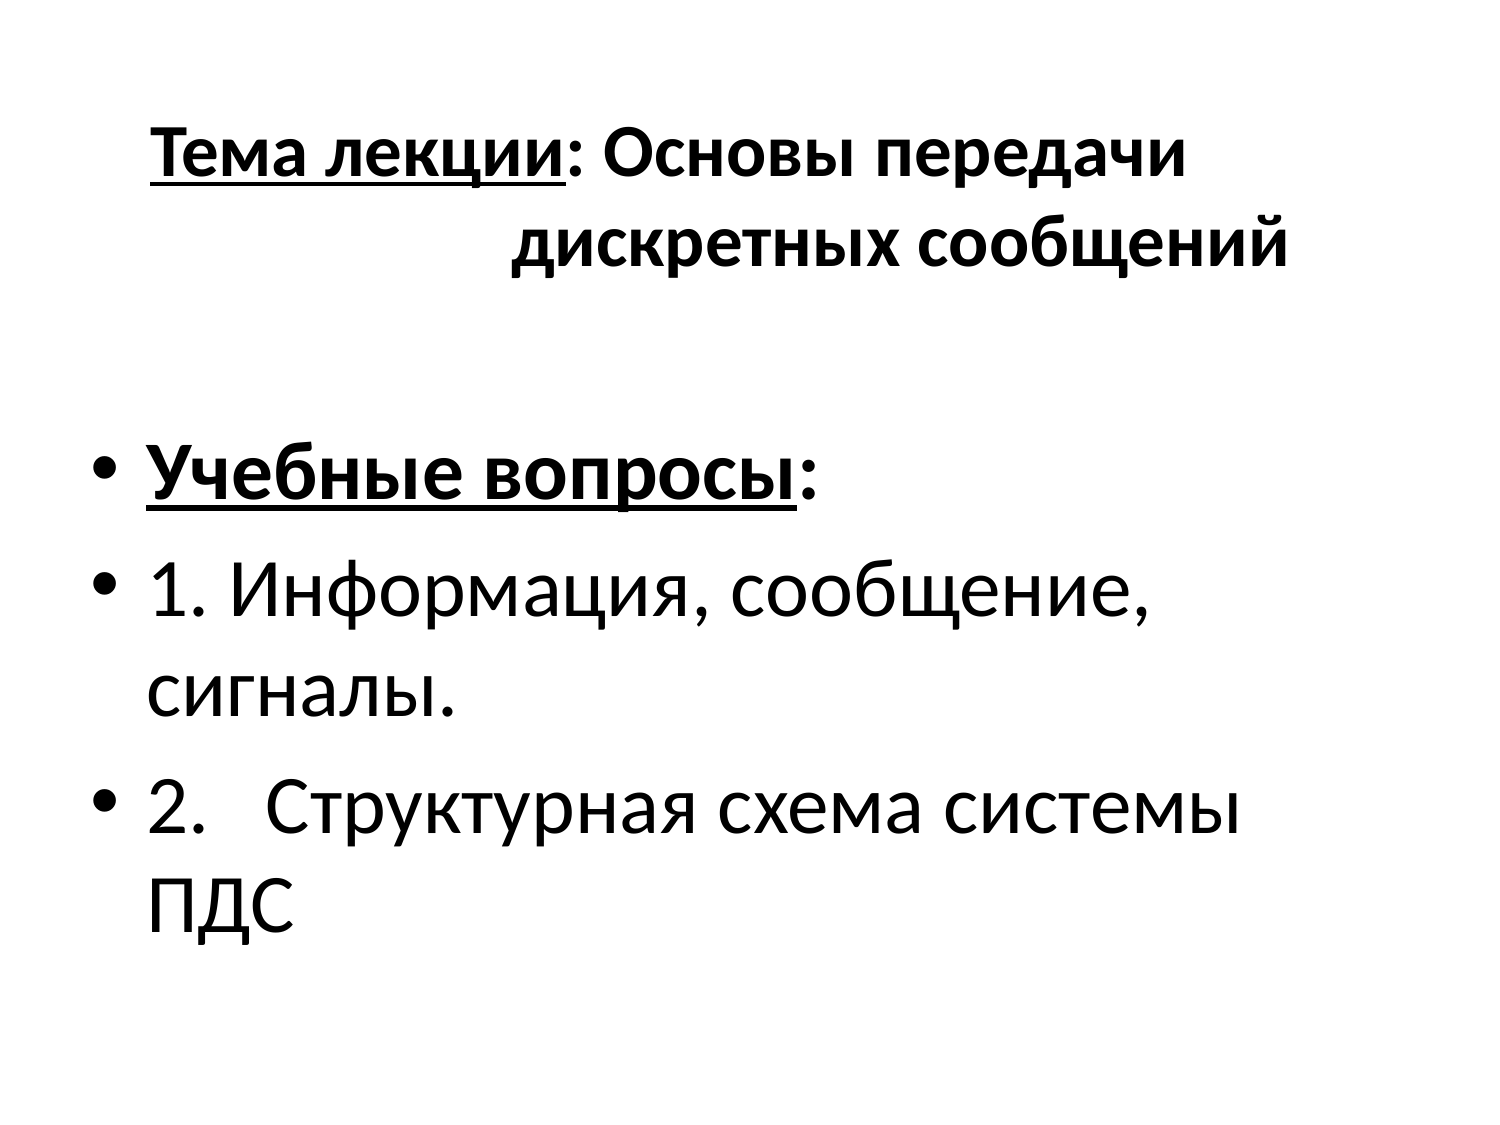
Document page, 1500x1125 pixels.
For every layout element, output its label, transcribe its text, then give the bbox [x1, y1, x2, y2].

title Тема лекции: Основы передачи дискретных сообщений [75, 45, 1425, 339]
list Учебные вопросы: 1. Информация, сообщение, сигналы. 2. Структурная схема системы ПДС [75, 408, 1425, 1005]
